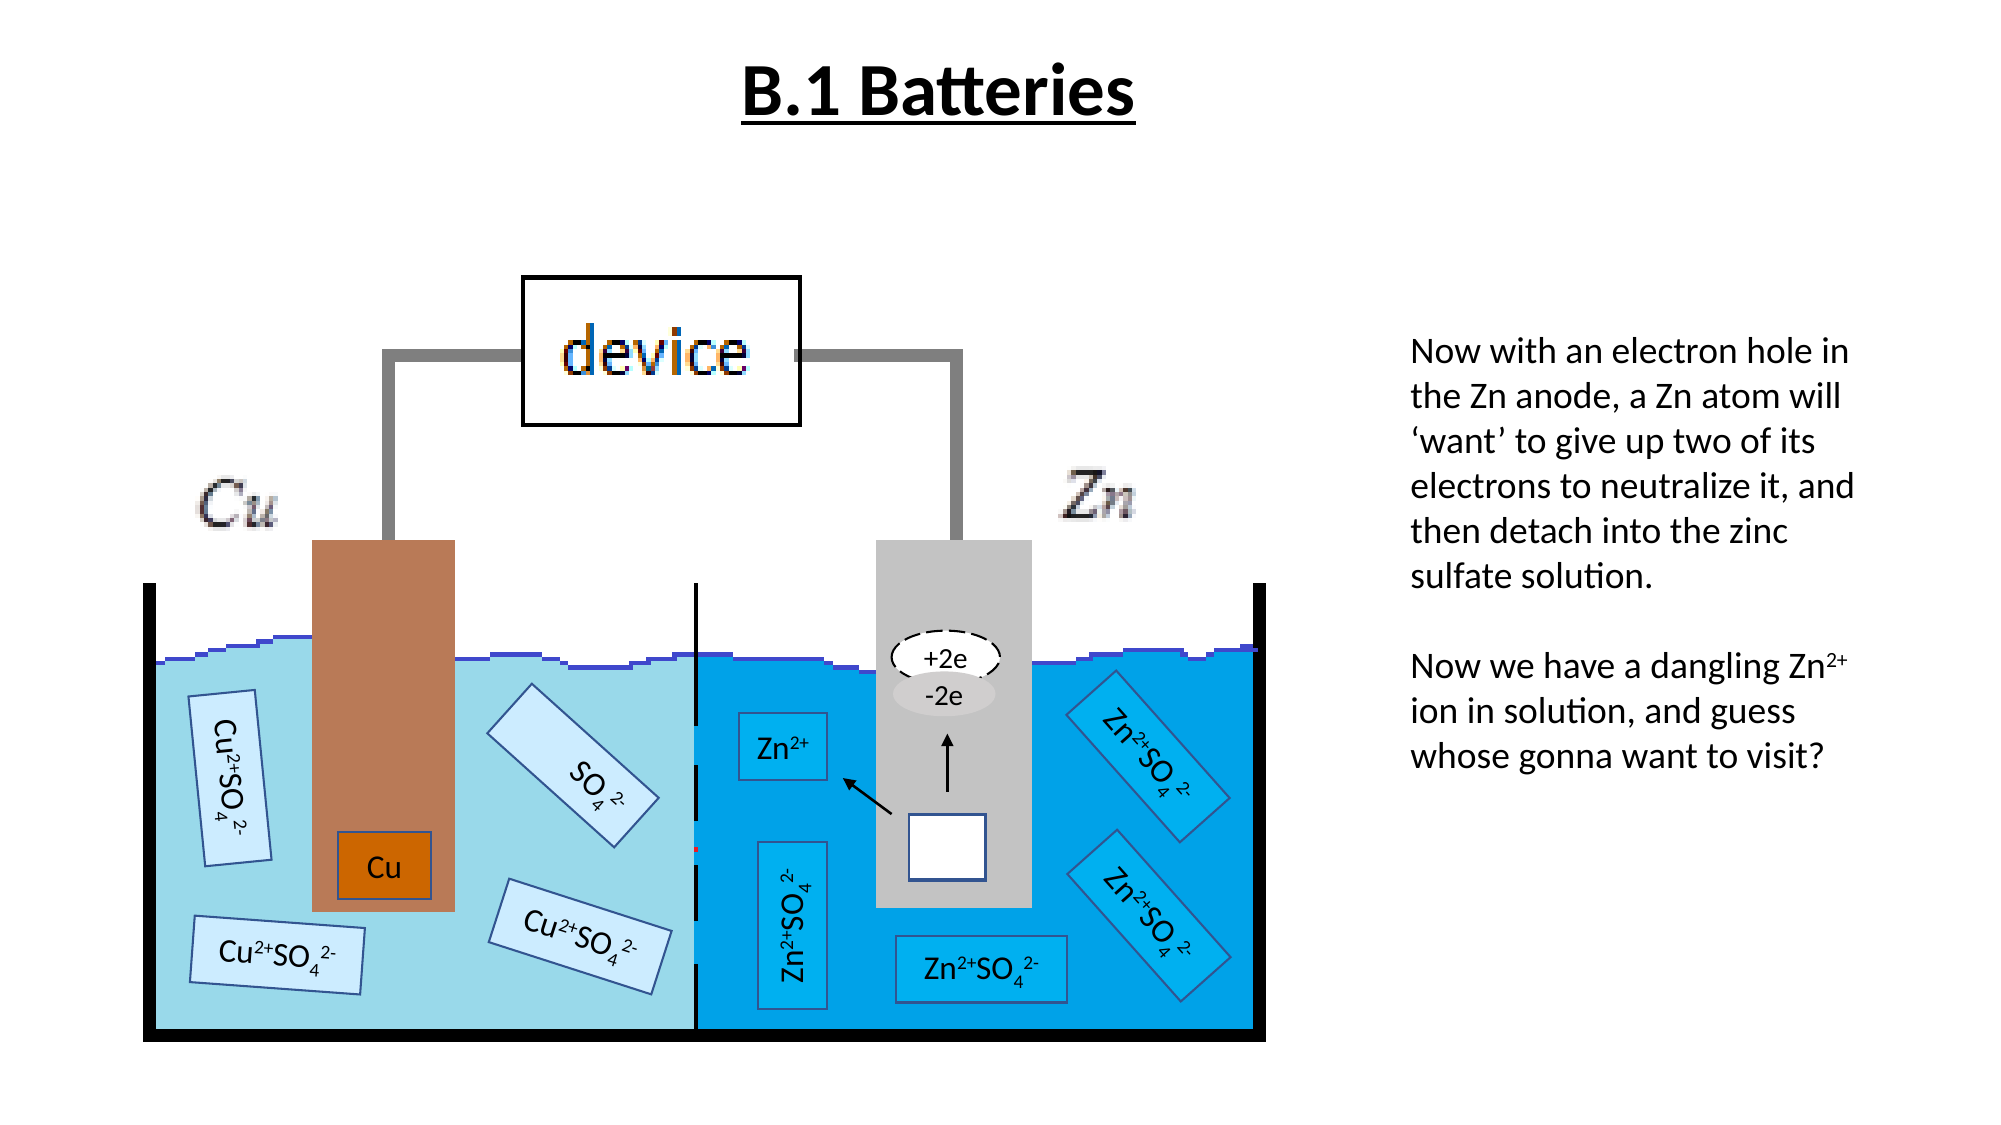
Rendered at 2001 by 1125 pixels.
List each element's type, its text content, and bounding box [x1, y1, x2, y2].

text_box B.1 Batteries [726, 43, 1198, 142]
text_box Now with an electron hole in the Zn anode, a Zn atom will ‘want’ to give up two of its electrons to neutralize it, and then detach into the zinc sulfate solution. Now we have a dangling Zn2+ ion in solution, and guess whose gonna want to visit? [1395, 318, 1911, 784]
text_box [842, 778, 892, 815]
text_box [83, 202, 1370, 1112]
